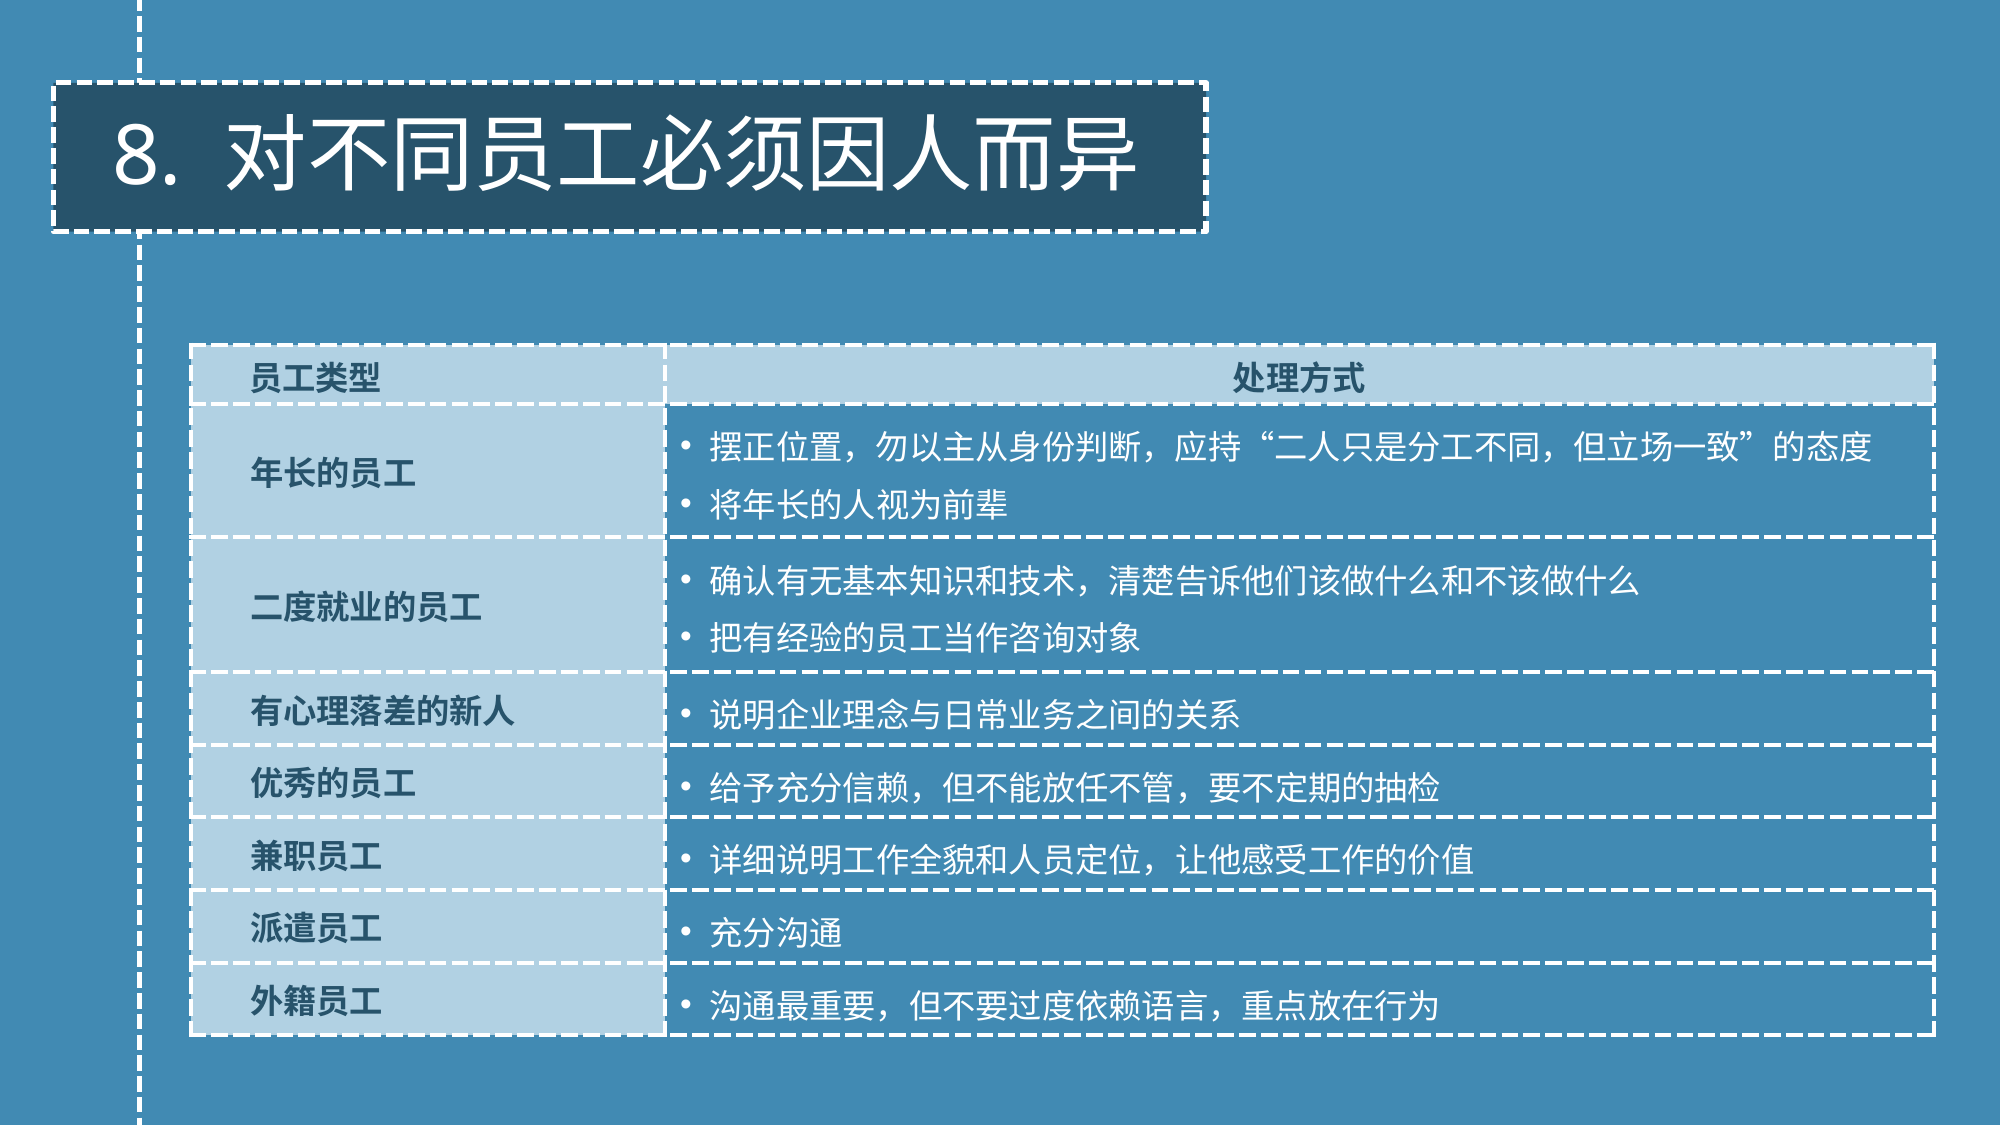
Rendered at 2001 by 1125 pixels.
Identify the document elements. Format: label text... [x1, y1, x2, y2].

table_cell 外籍员工 [191, 963, 665, 1035]
table_cell 有心理落差的新人 [191, 672, 665, 745]
table_cell 充分沟通 [665, 890, 1934, 963]
table_cell 二度就业的员工 [191, 537, 665, 672]
table_cell 沟通最重要，但不要过度依赖语言，重点放在行为 [665, 963, 1934, 1035]
table_cell 确认有无基本知识和技术，清楚告诉他们该做什么和不该做什么 把有经验的员工当作咨询对象 [665, 537, 1934, 672]
table_header 处理方式 [665, 345, 1934, 404]
table_cell 兼职员工 [191, 817, 665, 890]
table_cell 摆正位置，勿以主从身份判断，应持“二人只是分工不同，但立场一致”的态度 将年长的人视为前辈 [665, 404, 1934, 537]
table_cell 详细说明工作全貌和人员定位，让他感受工作的价值 [665, 817, 1934, 890]
table_cell 派遣员工 [191, 890, 665, 963]
table_cell 说明企业理念与日常业务之间的关系 [665, 672, 1934, 745]
text_box 8. 对不同员工必须因人而异 [53, 82, 1207, 232]
table_header 员工类型 [191, 345, 665, 404]
table_cell 年长的员工 [191, 404, 665, 537]
table_cell 优秀的员工 [191, 745, 665, 817]
table_cell 给予充分信赖，但不能放任不管，要不定期的抽检 [665, 745, 1934, 817]
